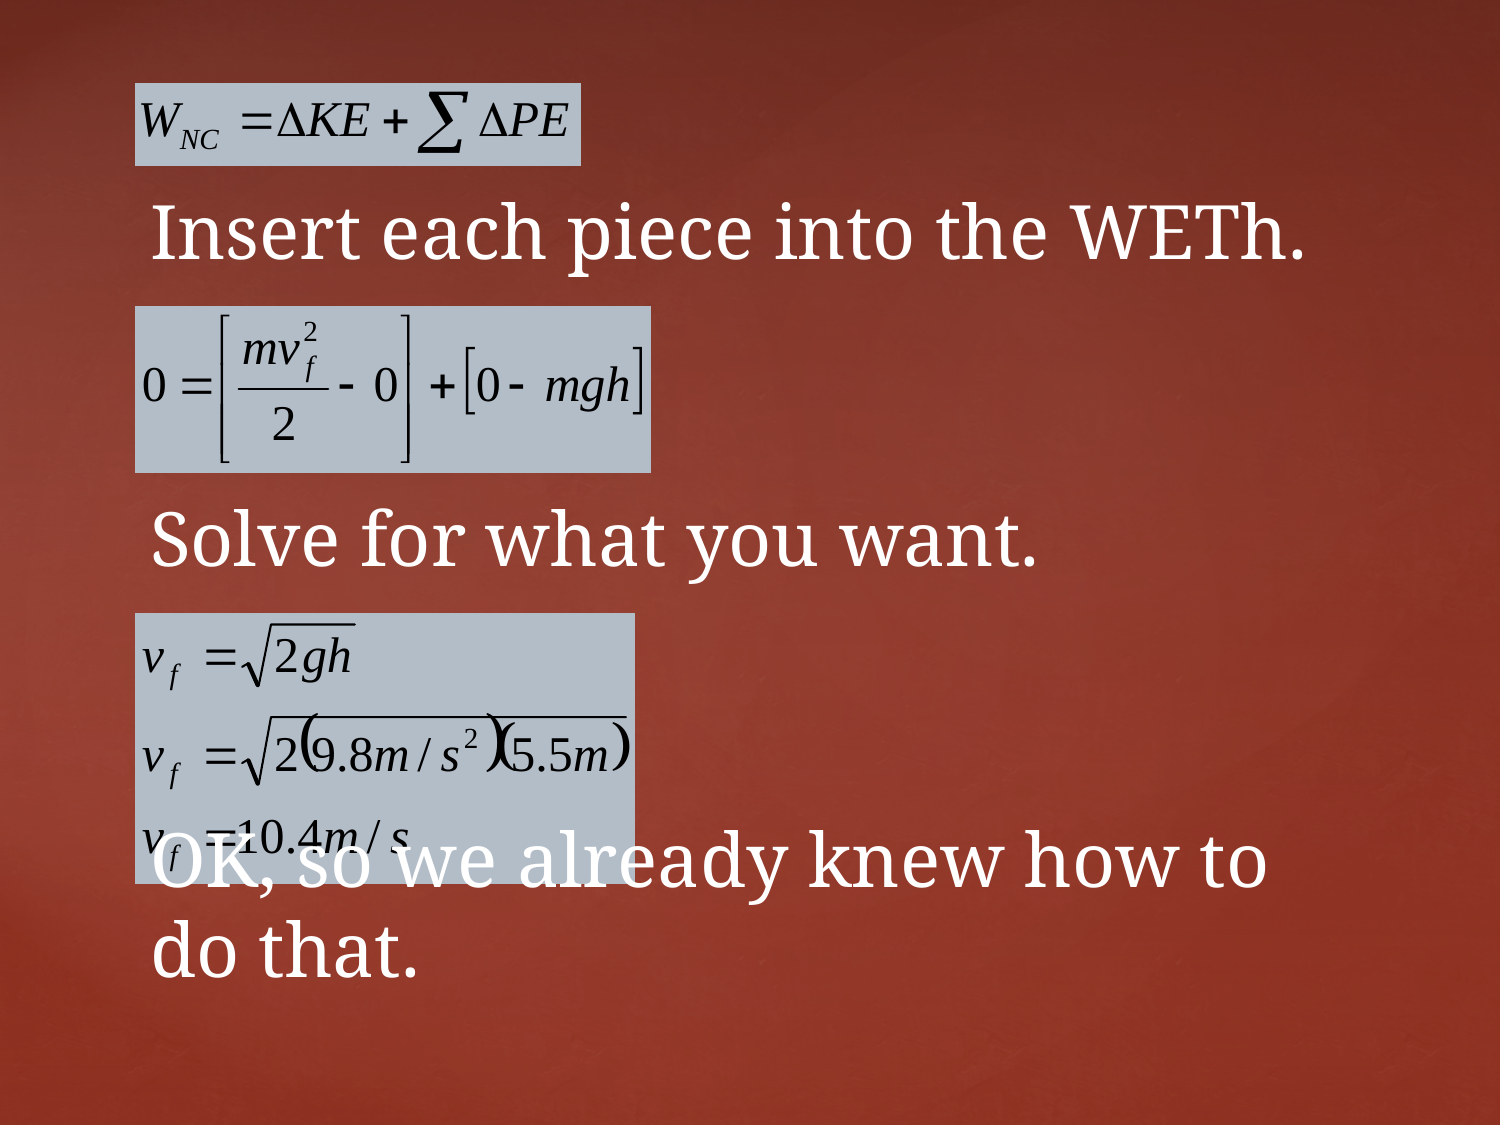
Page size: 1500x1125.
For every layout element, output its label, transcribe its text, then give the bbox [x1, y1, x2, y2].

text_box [134, 305, 652, 474]
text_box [134, 612, 636, 885]
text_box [134, 81, 582, 167]
text_box Solve for what you want. [135, 496, 1373, 589]
title Insert each piece into the WETh. [135, 189, 1373, 283]
text_box OK, so we already knew how to do that. [135, 907, 1373, 1000]
